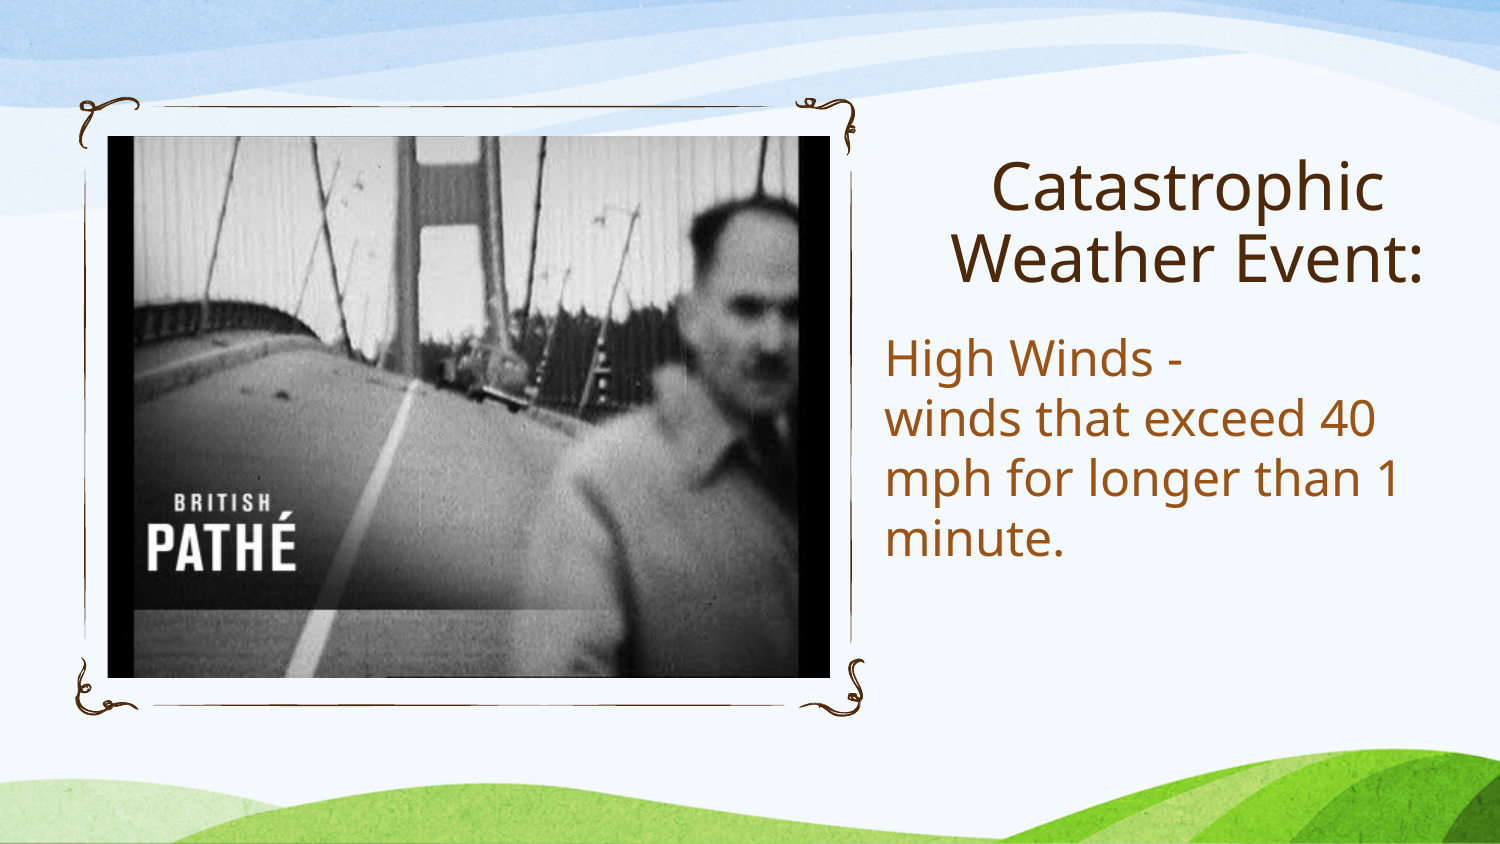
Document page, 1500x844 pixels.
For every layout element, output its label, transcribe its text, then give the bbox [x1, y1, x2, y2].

list High Winds - winds that exceed 40 mph for longer than 1 minute. [869, 311, 1489, 703]
text_box [107, 136, 830, 678]
picture [0, 0, 1500, 844]
title Catastrophic Weather Event: [887, 126, 1489, 312]
